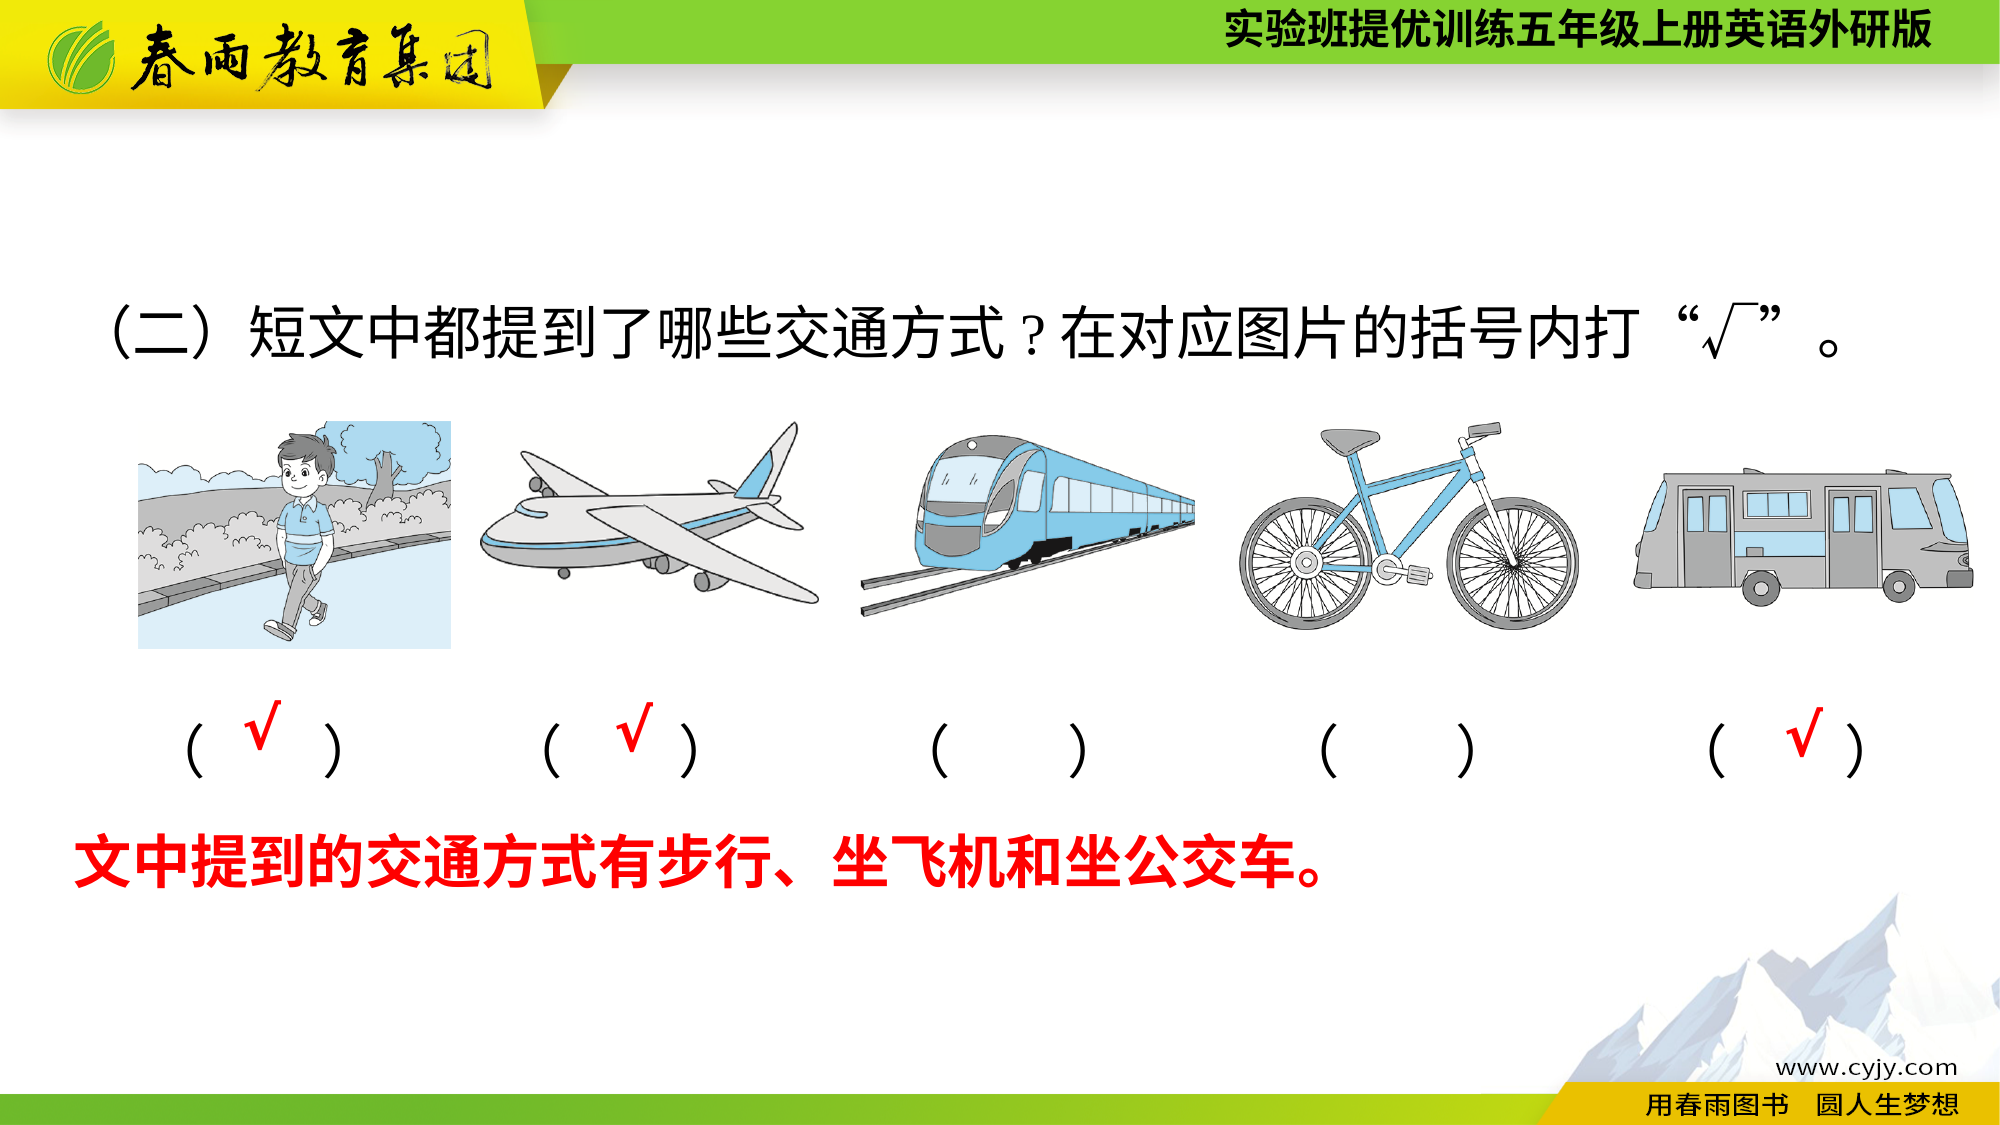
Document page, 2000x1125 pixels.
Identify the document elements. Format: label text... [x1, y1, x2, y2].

text_box √ [227, 683, 297, 769]
picture [0, 0, 2000, 1125]
text_box √ [1769, 690, 1838, 776]
list （二）短文中都提到了哪些交通方式?在对应图片的括号内打“√”。 （ ） （ ） （ ） （ ） （ ） [59, 253, 1944, 799]
text_box √ [599, 685, 669, 771]
text_box 文中提到的交通方式有步行、坐飞机和坐公交车。 [59, 782, 1500, 903]
